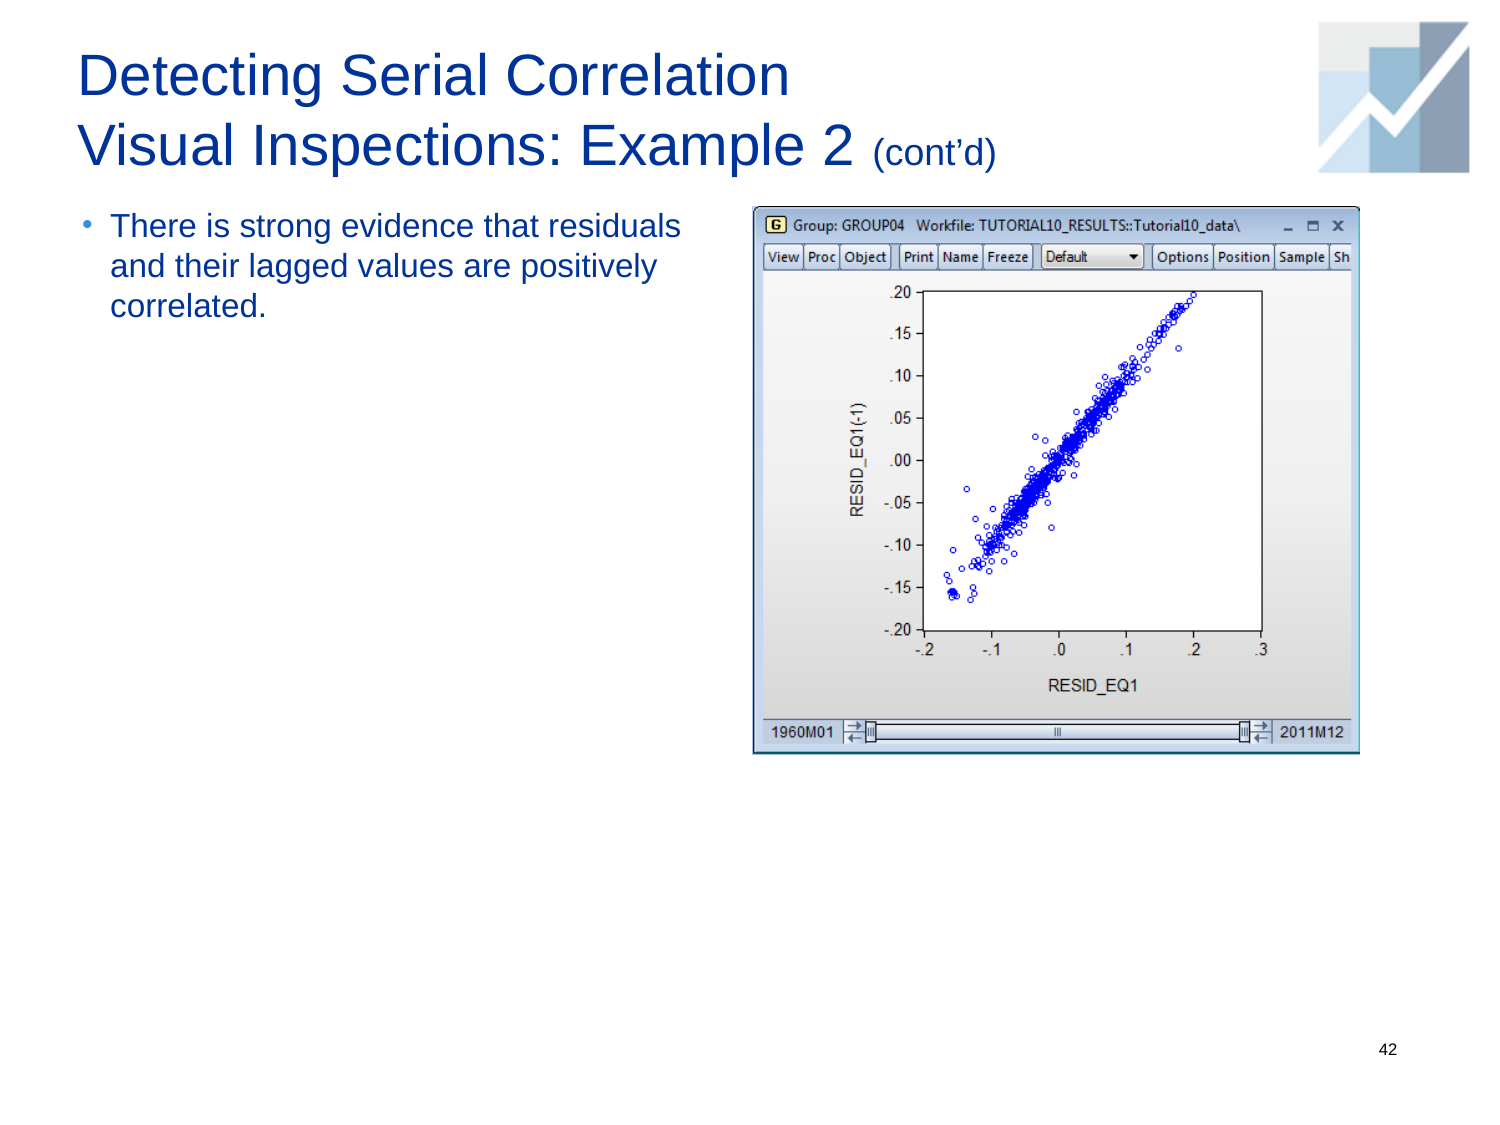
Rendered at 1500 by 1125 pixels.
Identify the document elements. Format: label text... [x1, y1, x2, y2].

picture [752, 206, 1360, 756]
title Detecting Serial Correlation Visual Inspections: Example 2 (cont’d) [62, 0, 1297, 185]
text_box There is strong evidence that residuals and their lagged values are positively correlated. [67, 196, 739, 422]
picture [1300, 11, 1479, 181]
slide_number 42 [1262, 1015, 1413, 1067]
